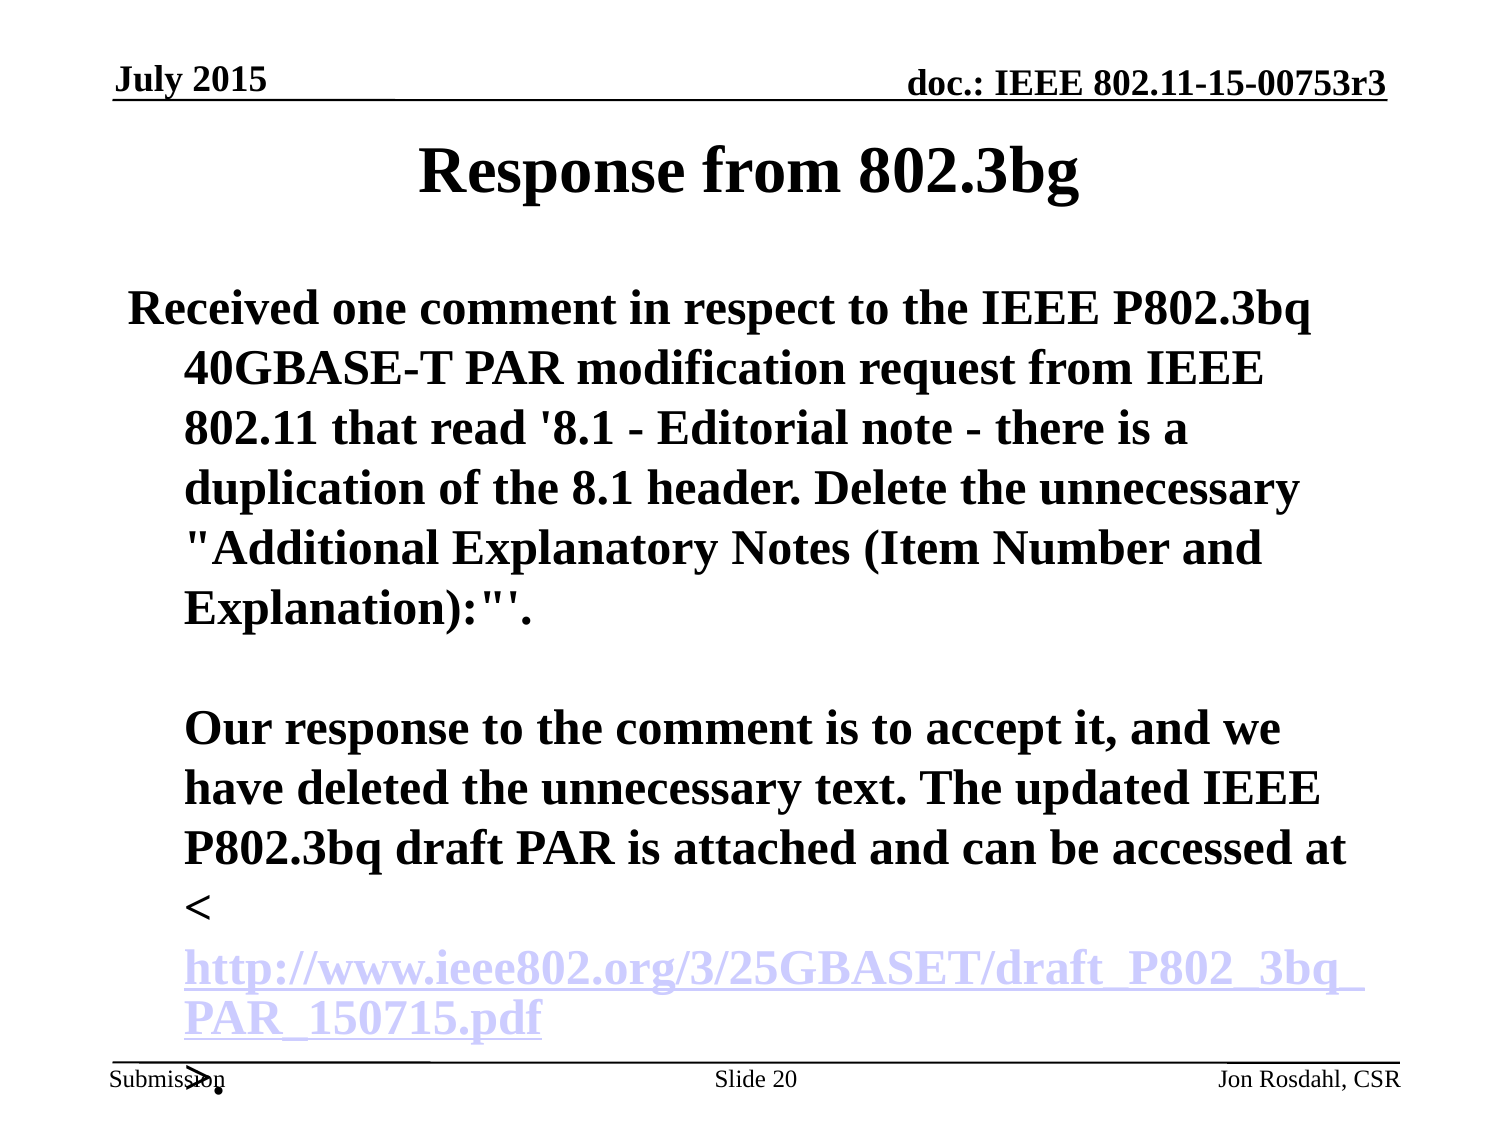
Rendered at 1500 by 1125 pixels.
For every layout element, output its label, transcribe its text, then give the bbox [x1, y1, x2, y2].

slide_number Slide 20 [712, 1061, 800, 1123]
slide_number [114, 54, 423, 100]
title Response from 802.3bg [112, 112, 1388, 221]
footer Jon Rosdahl, CSR [878, 1061, 1402, 1093]
list Received one comment in respect to the IEEE P802.3bq 40GBASE-T PAR modification request from IEEE 802.11 that read '8.1 - Editorial note - there is a duplication of the 8.1 header. Delete the unnecessary "Additional Explanatory Notes (Item Number and Explanation):"'. Our response to the comment is to accept it, and we have deleted the unnecessary text. The updated IEEE P802.3bq draft PAR is attached and can be accessed at <http://www.ieee802.org/3/25GBASET/draft_P802_3bq_PAR_150715.pdf>. [112, 266, 1388, 1047]
